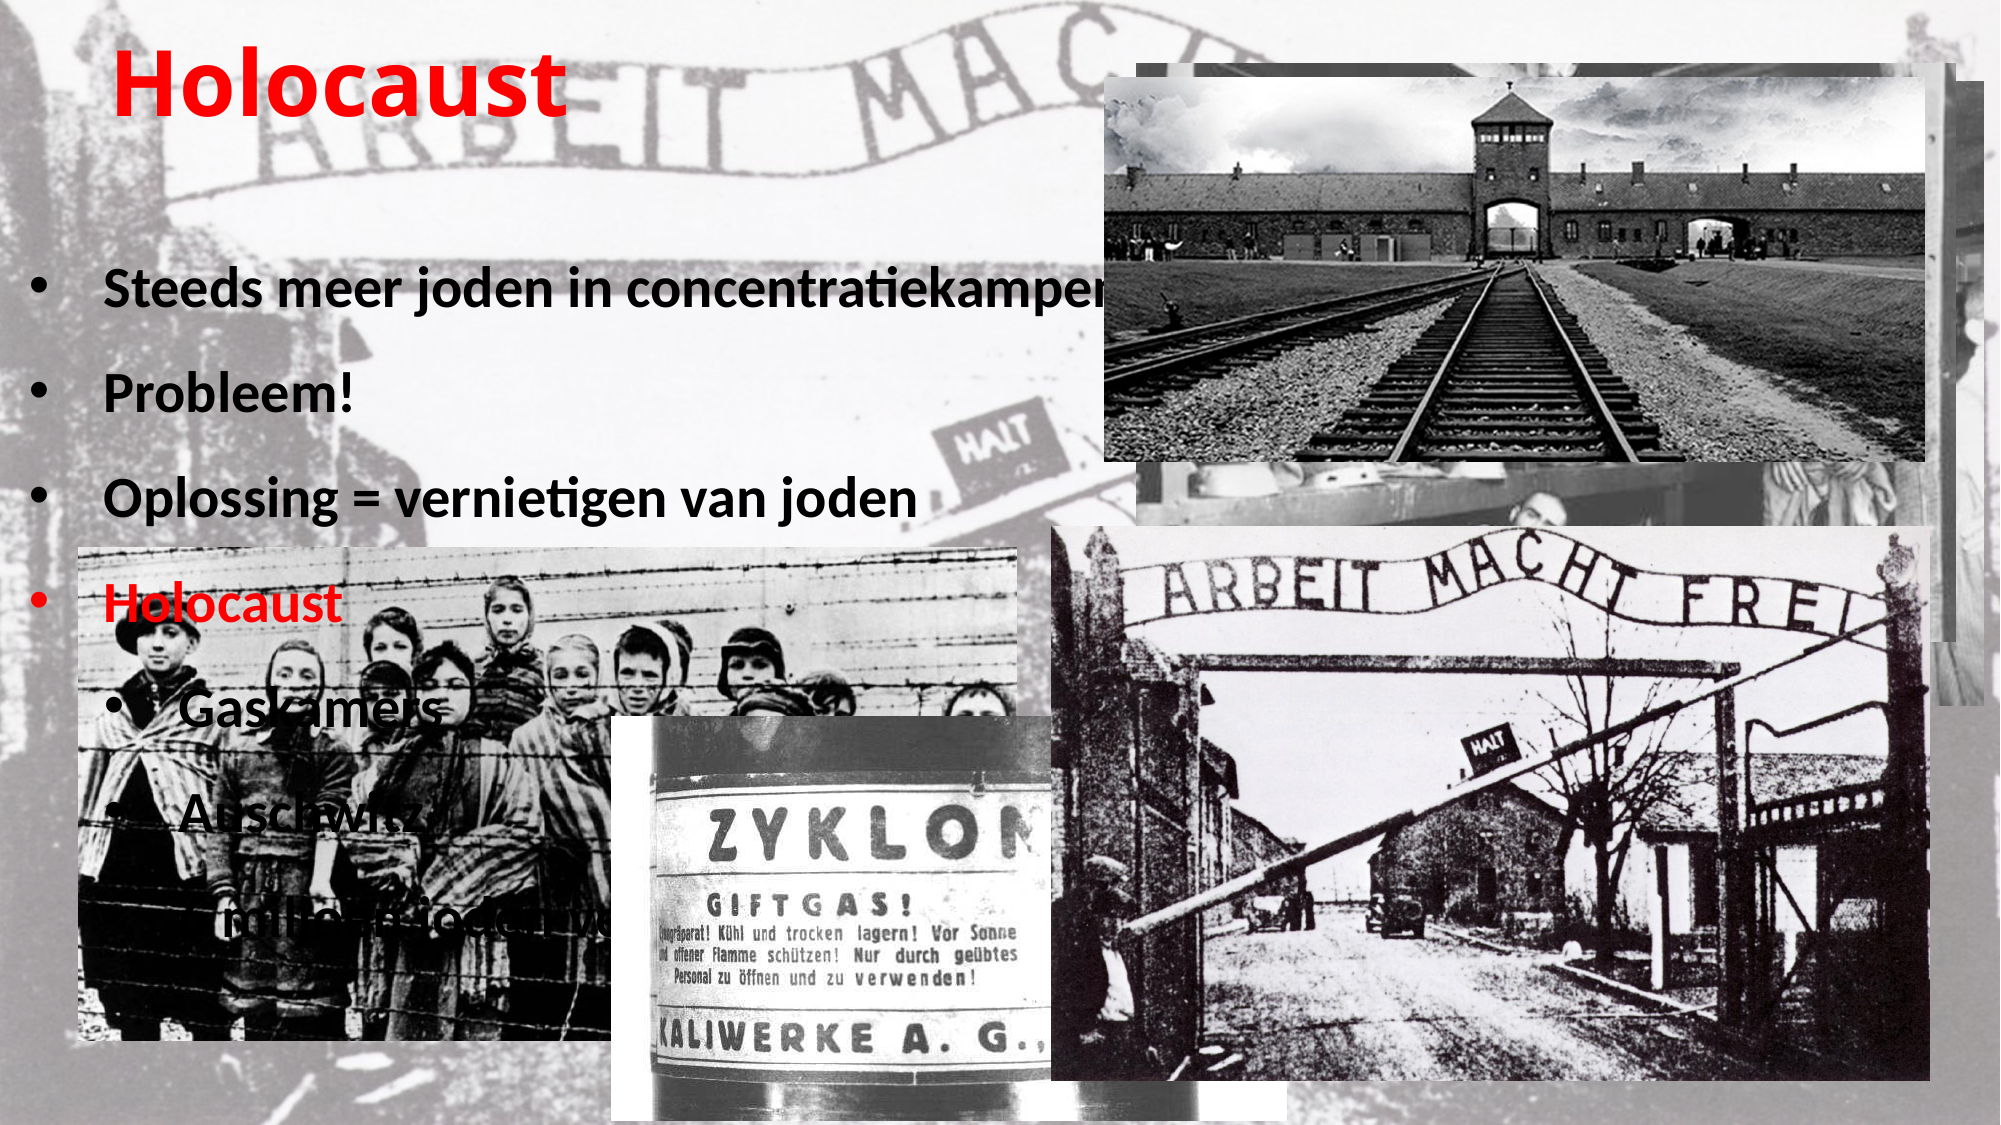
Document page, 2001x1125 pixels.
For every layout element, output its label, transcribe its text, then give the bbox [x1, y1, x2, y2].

title Holocaust [94, 25, 1743, 149]
picture [77, 63, 1984, 1121]
text_box Steeds meer joden in concentratiekampen Probleem! Oplossing = vernietigen van joden Holocaust Gaskamers Auschwitz 6 miljoen joden vermoord [14, 207, 1136, 957]
